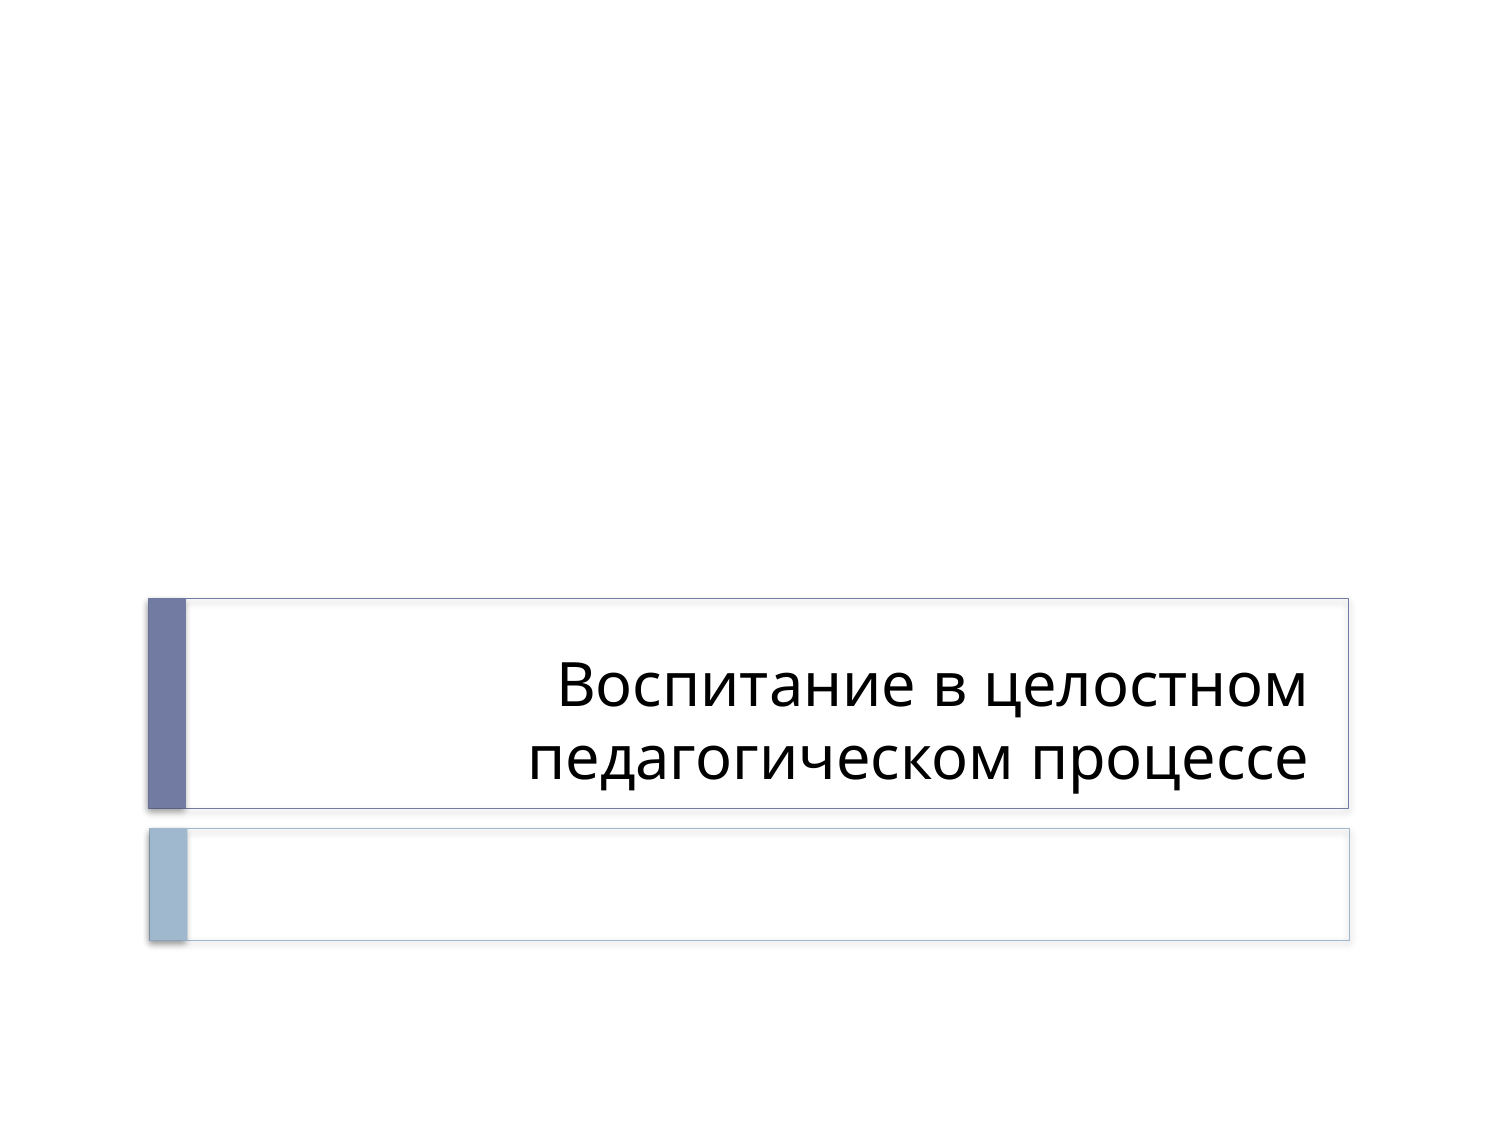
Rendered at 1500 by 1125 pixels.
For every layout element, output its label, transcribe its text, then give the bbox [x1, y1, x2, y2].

title Воспитание в целостном педагогическом процессе [200, 637, 1325, 800]
